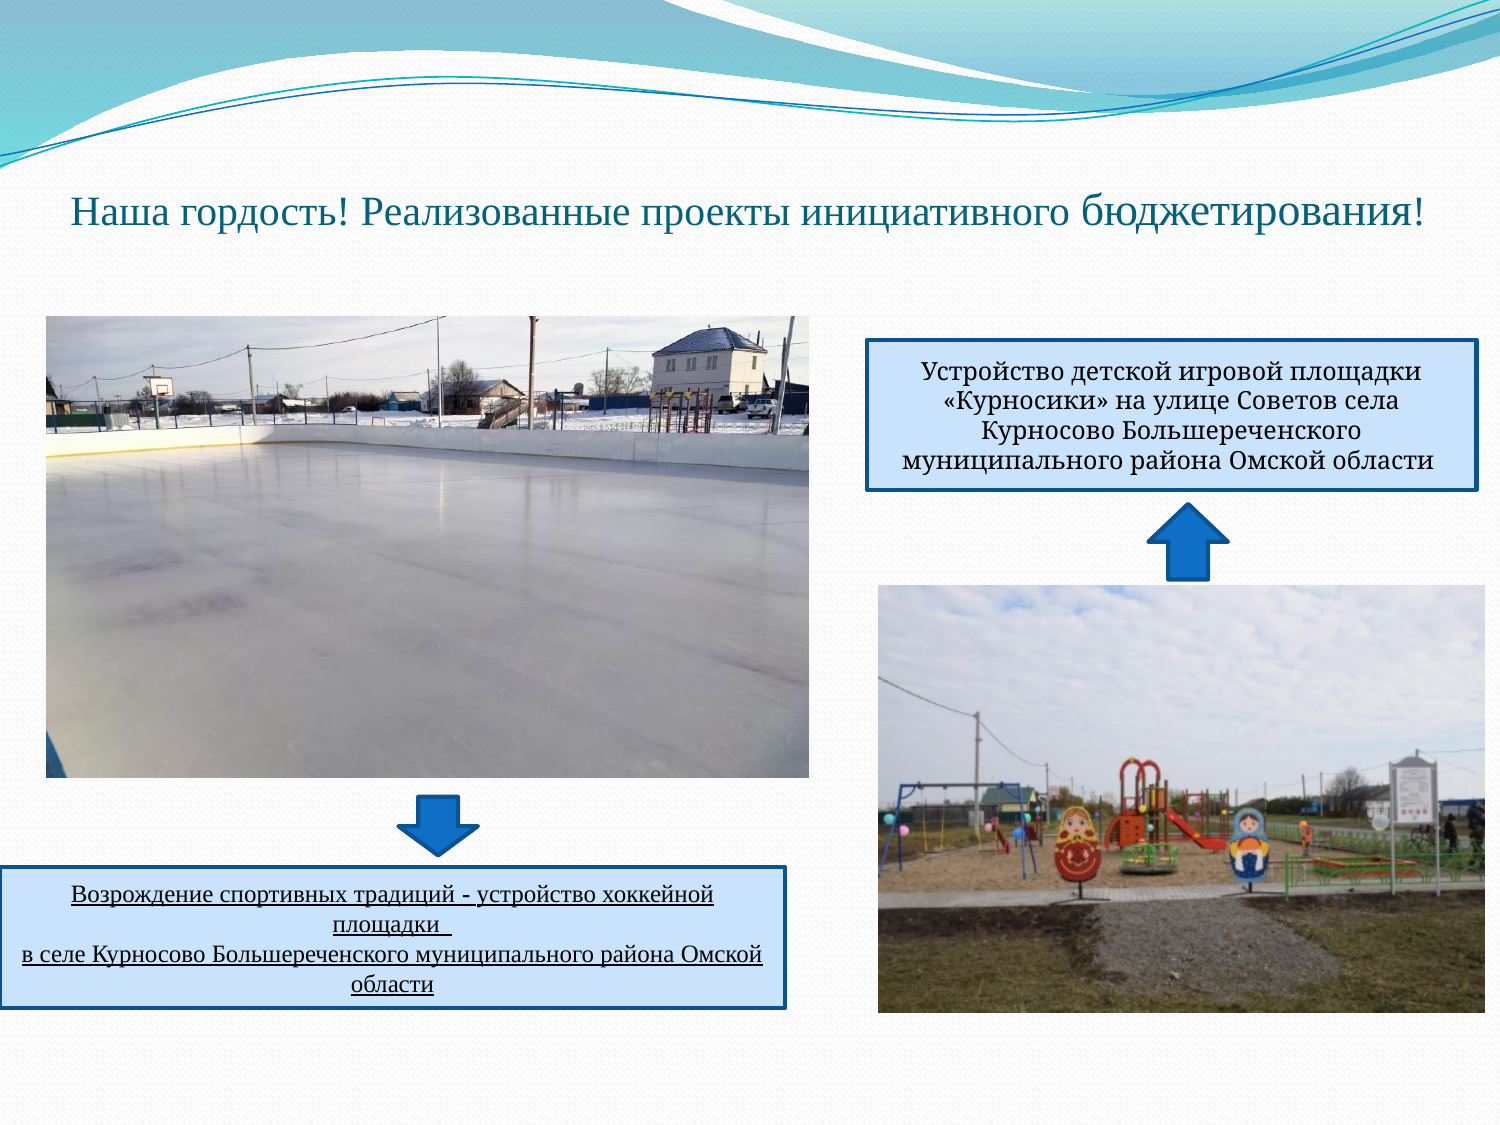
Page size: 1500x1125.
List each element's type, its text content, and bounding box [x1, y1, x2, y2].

text_box [396, 794, 480, 858]
text_box Возрождение спортивных традиций - устройство хоккейной площадки в селе Курносово Большереченского муниципального района Омской области [0, 865, 787, 1010]
text_box Устройство детской игровой площадки «Курносики» на улице Советов села Курносово Большереченского муниципального района Омской области [865, 338, 1479, 492]
picture [878, 585, 1485, 1014]
text_box [1146, 502, 1230, 582]
title Наша гордость! Реализованные проекты инициативного бюджетирования! [70, 105, 1454, 235]
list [46, 316, 809, 778]
